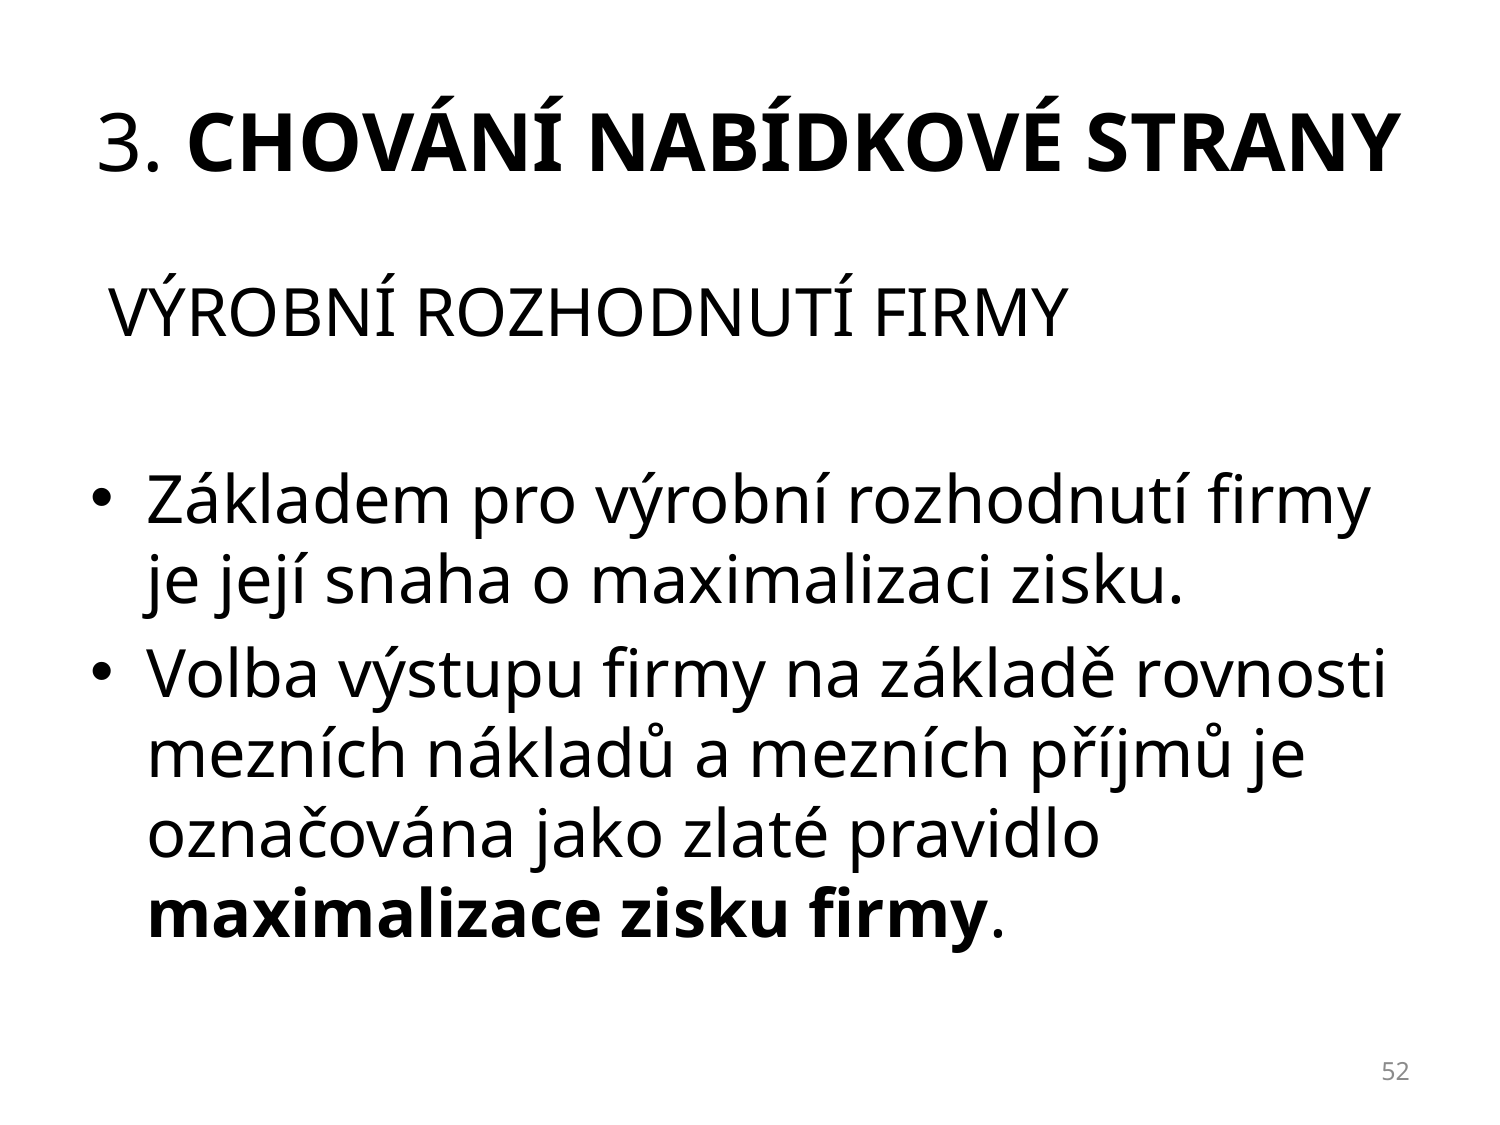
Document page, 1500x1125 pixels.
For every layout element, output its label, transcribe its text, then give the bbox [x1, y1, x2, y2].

list VÝROBNÍ ROZHODNUTÍ FIRMY Základem pro výrobní rozhodnutí firmy je její snaha o maximalizaci zisku. Volba výstupu firmy na základě rovnosti mezních nákladů a mezních příjmů je označována jako zlaté pravidlo maximalizace zisku firmy. [75, 262, 1425, 1005]
title 3. chování NABÍDKOVÉ strany [75, 45, 1425, 233]
slide_number 52 [1074, 1042, 1425, 1103]
